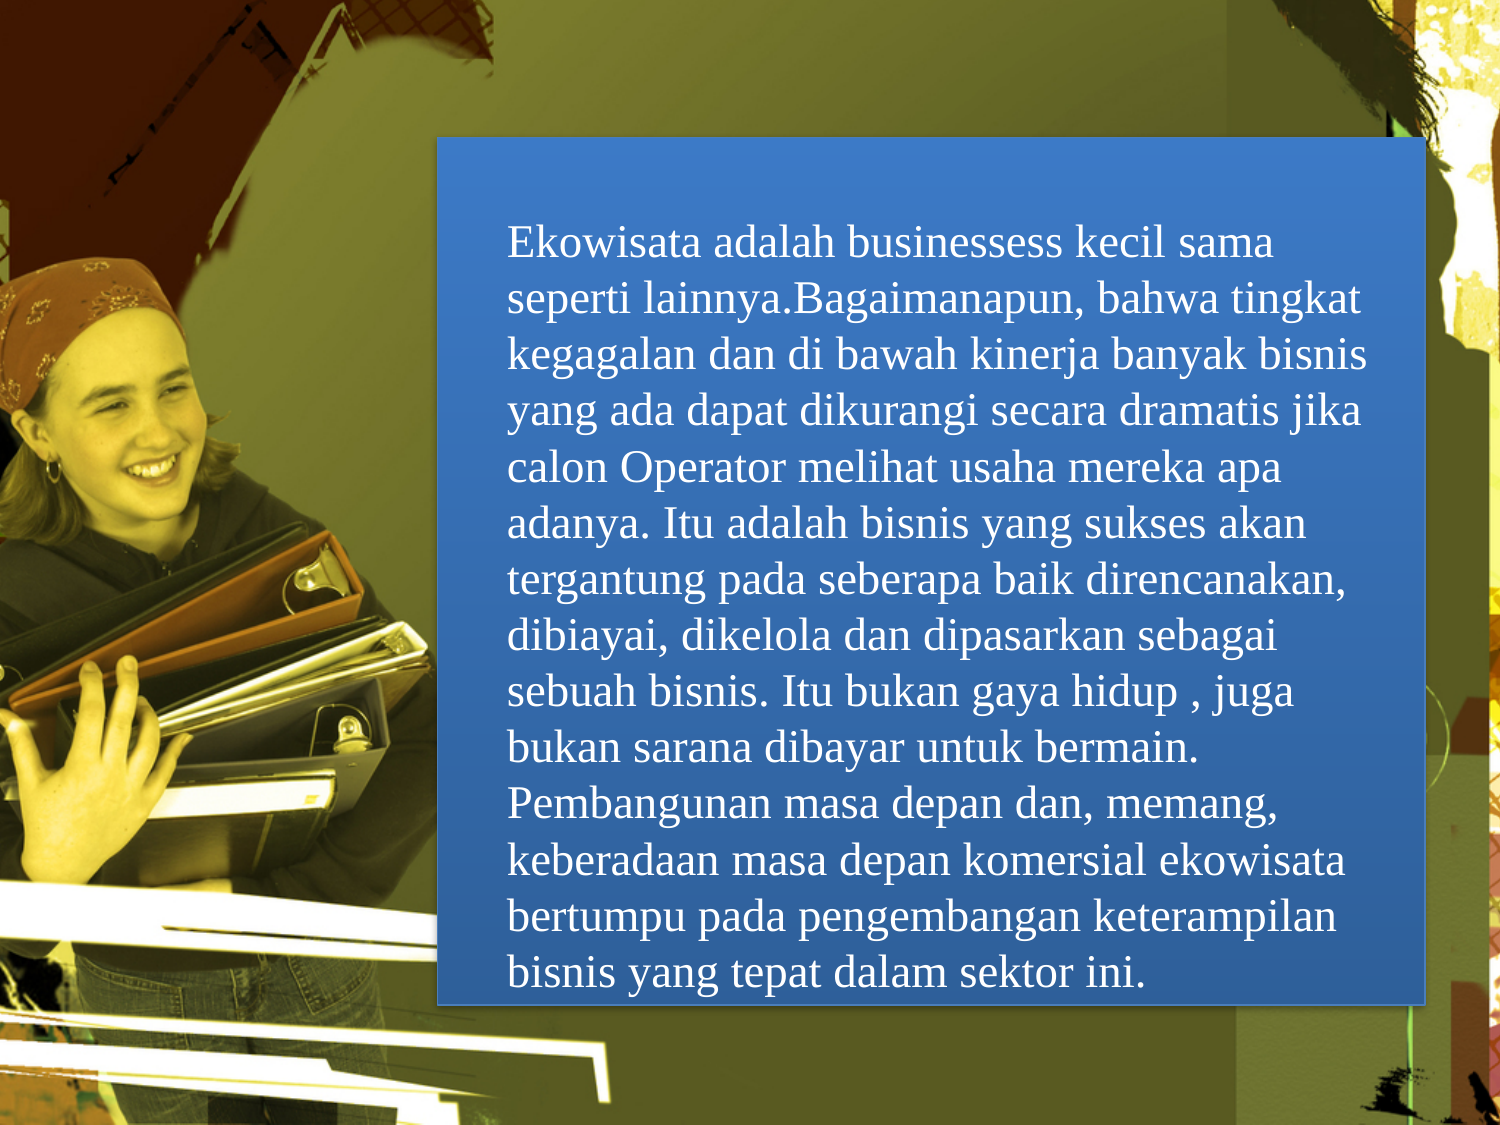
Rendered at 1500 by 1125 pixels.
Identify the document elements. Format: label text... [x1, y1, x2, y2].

picture [0, 0, 1500, 1125]
list Ekowisata adalah businessess kecil sama seperti lainnya.Bagaimanapun, bahwa tingkat kegagalan dan di bawah kinerja banyak bisnis yang ada dapat dikurangi secara dramatis jika calon Operator melihat usaha mereka apa adanya. Itu adalah bisnis yang sukses akan tergantung pada seberapa baik direncanakan, dibiayai, dikelola dan dipasarkan sebagai sebuah bisnis. Itu bukan gaya hidup , juga bukan sarana dibayar untuk bermain. Pembangunan masa depan dan, memang, keberadaan masa depan komersial ekowisata bertumpu pada pengembangan keterampilan bisnis yang tepat dalam sektor ini. [437, 137, 1426, 1006]
